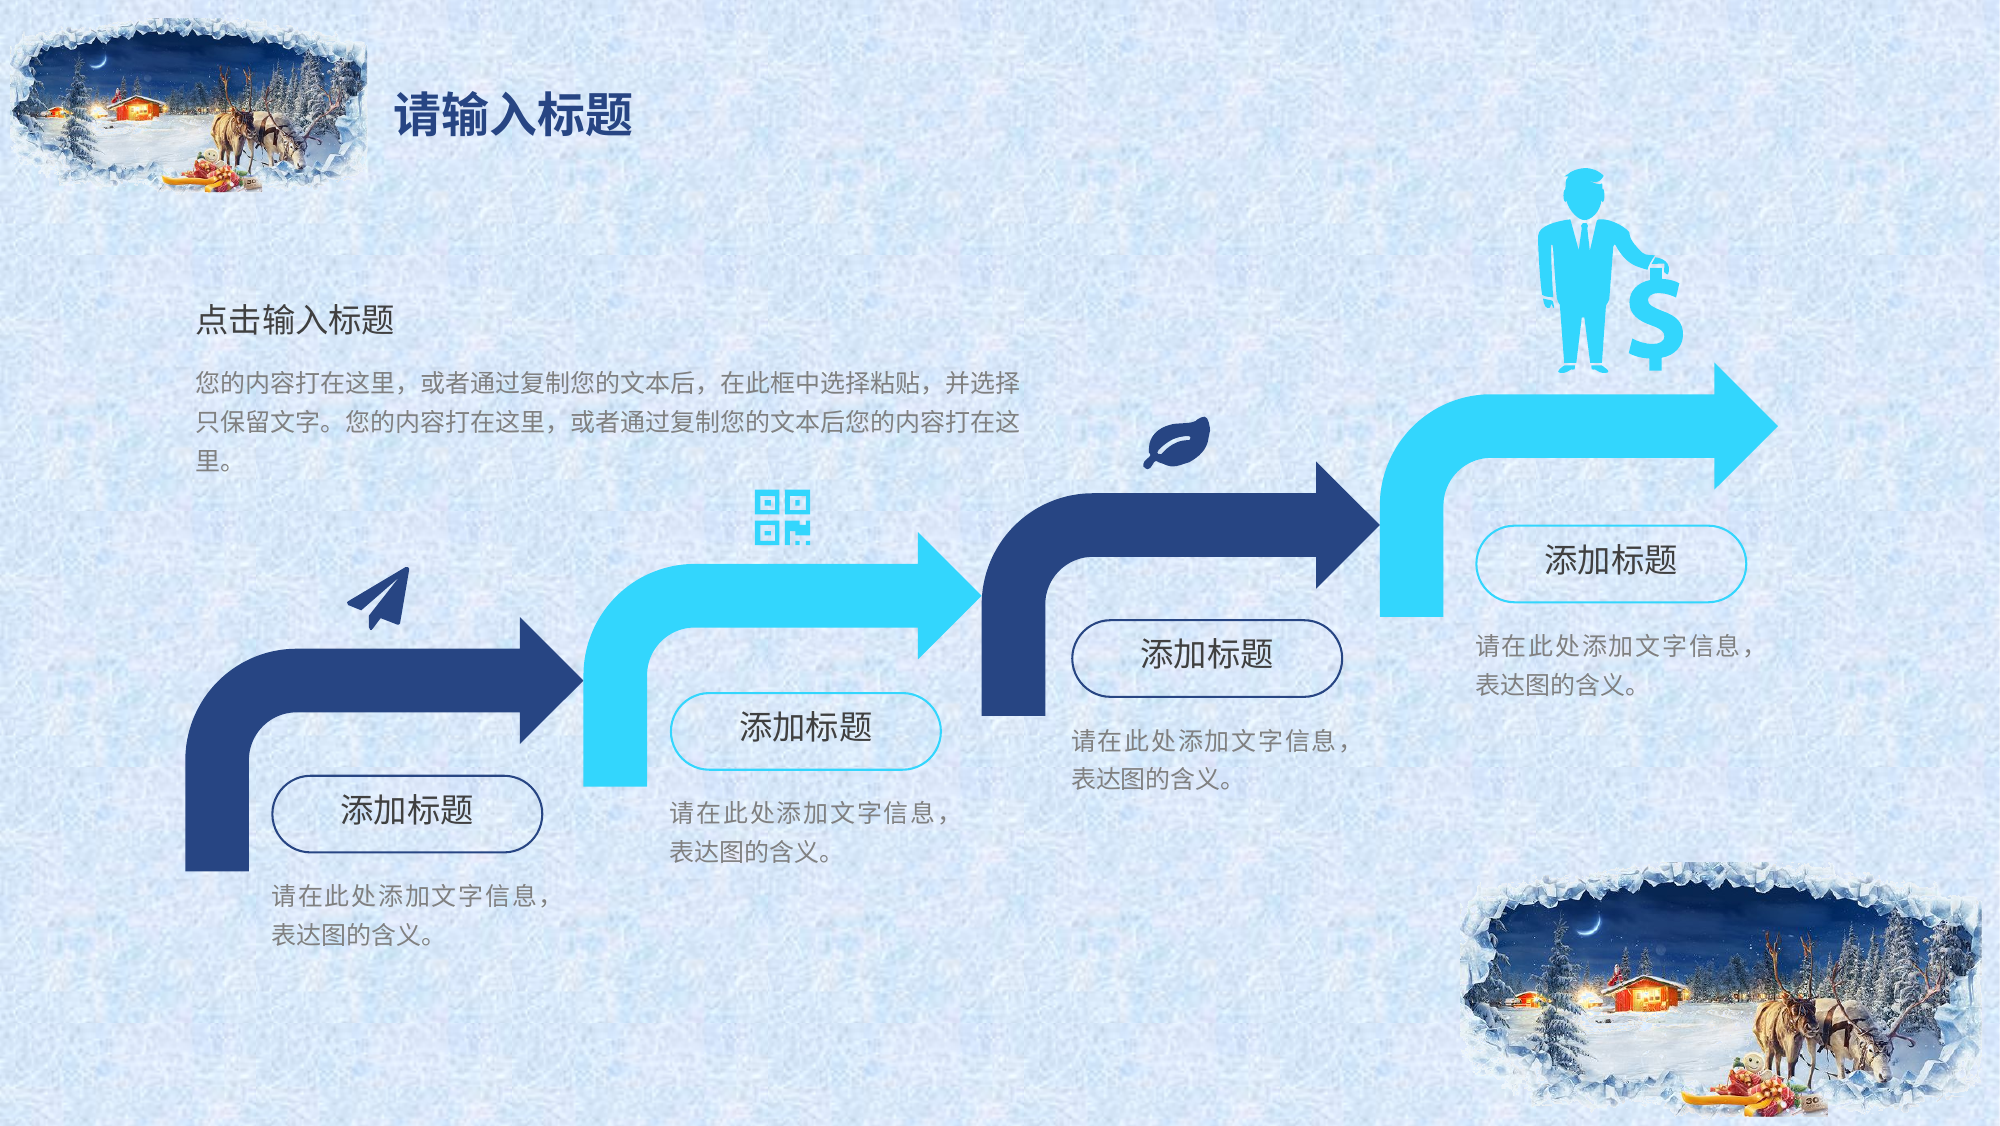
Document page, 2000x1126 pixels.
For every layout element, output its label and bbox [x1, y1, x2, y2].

picture [1460, 862, 1991, 1126]
text_box [1537, 161, 1683, 374]
text_box [0, 0, 2000, 1126]
text_box [10, 18, 1323, 199]
